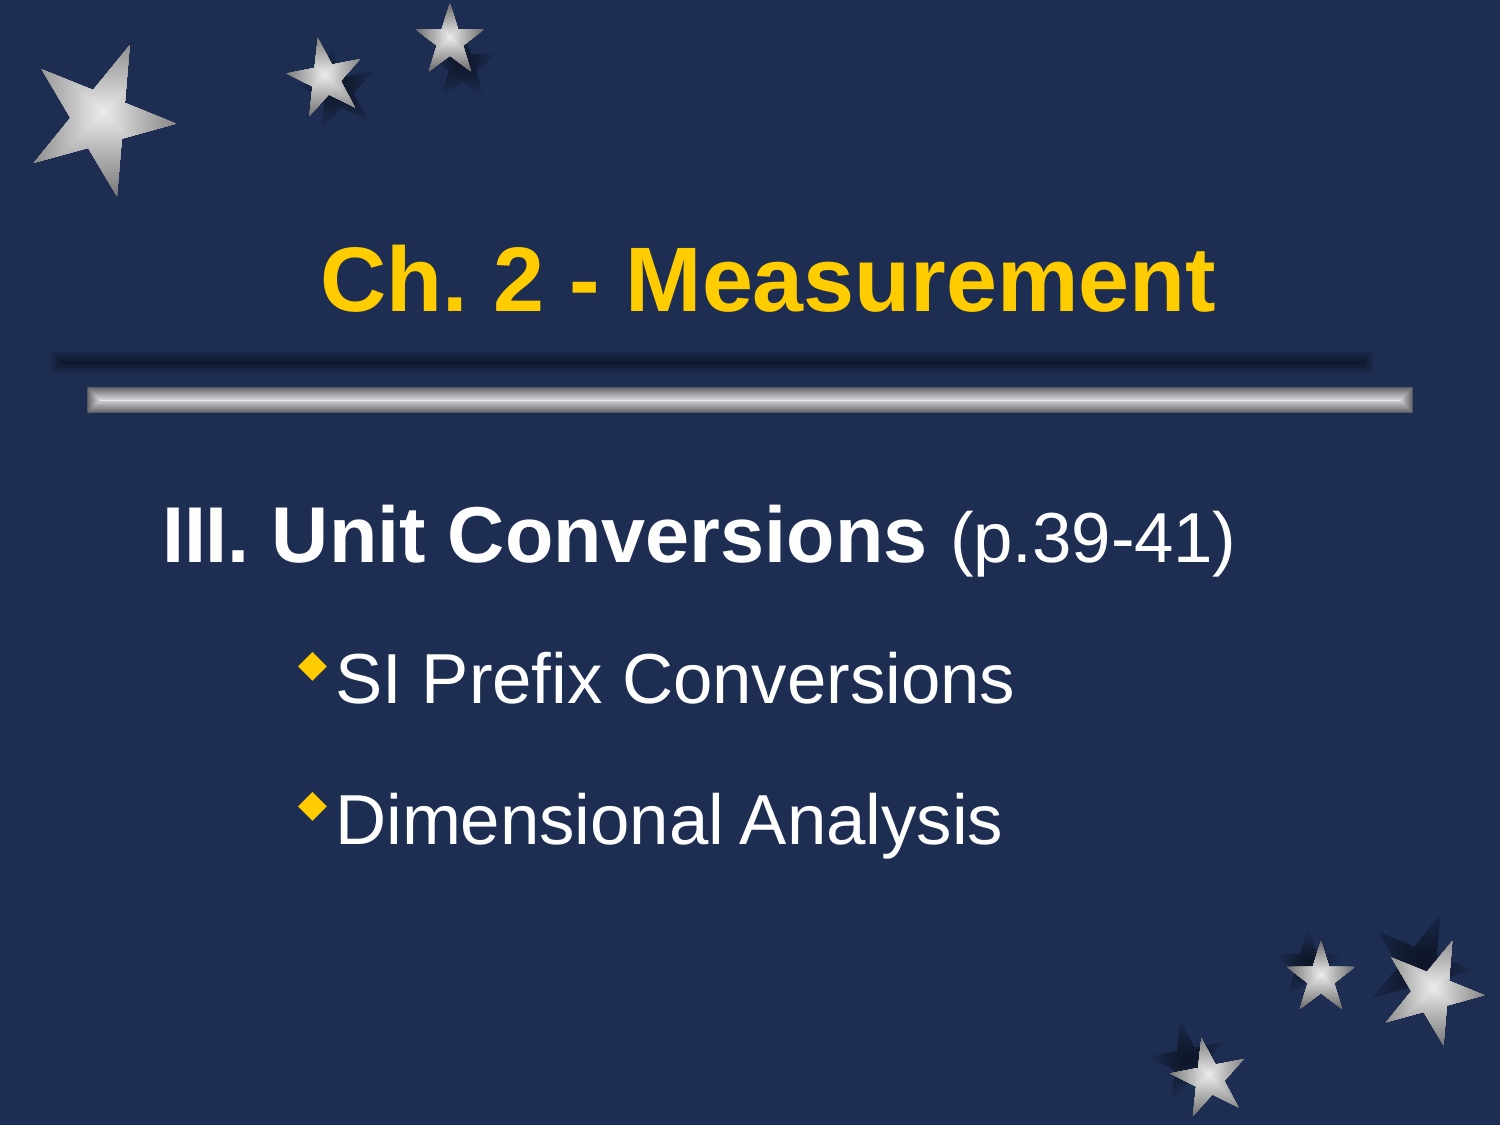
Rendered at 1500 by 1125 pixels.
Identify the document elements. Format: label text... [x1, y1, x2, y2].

title Ch. 2 - Measurement [112, 149, 1426, 338]
subtitle III. Unit Conversions (p.39-41) SI Prefix Conversions Dimensional Analysis [146, 437, 1354, 1001]
